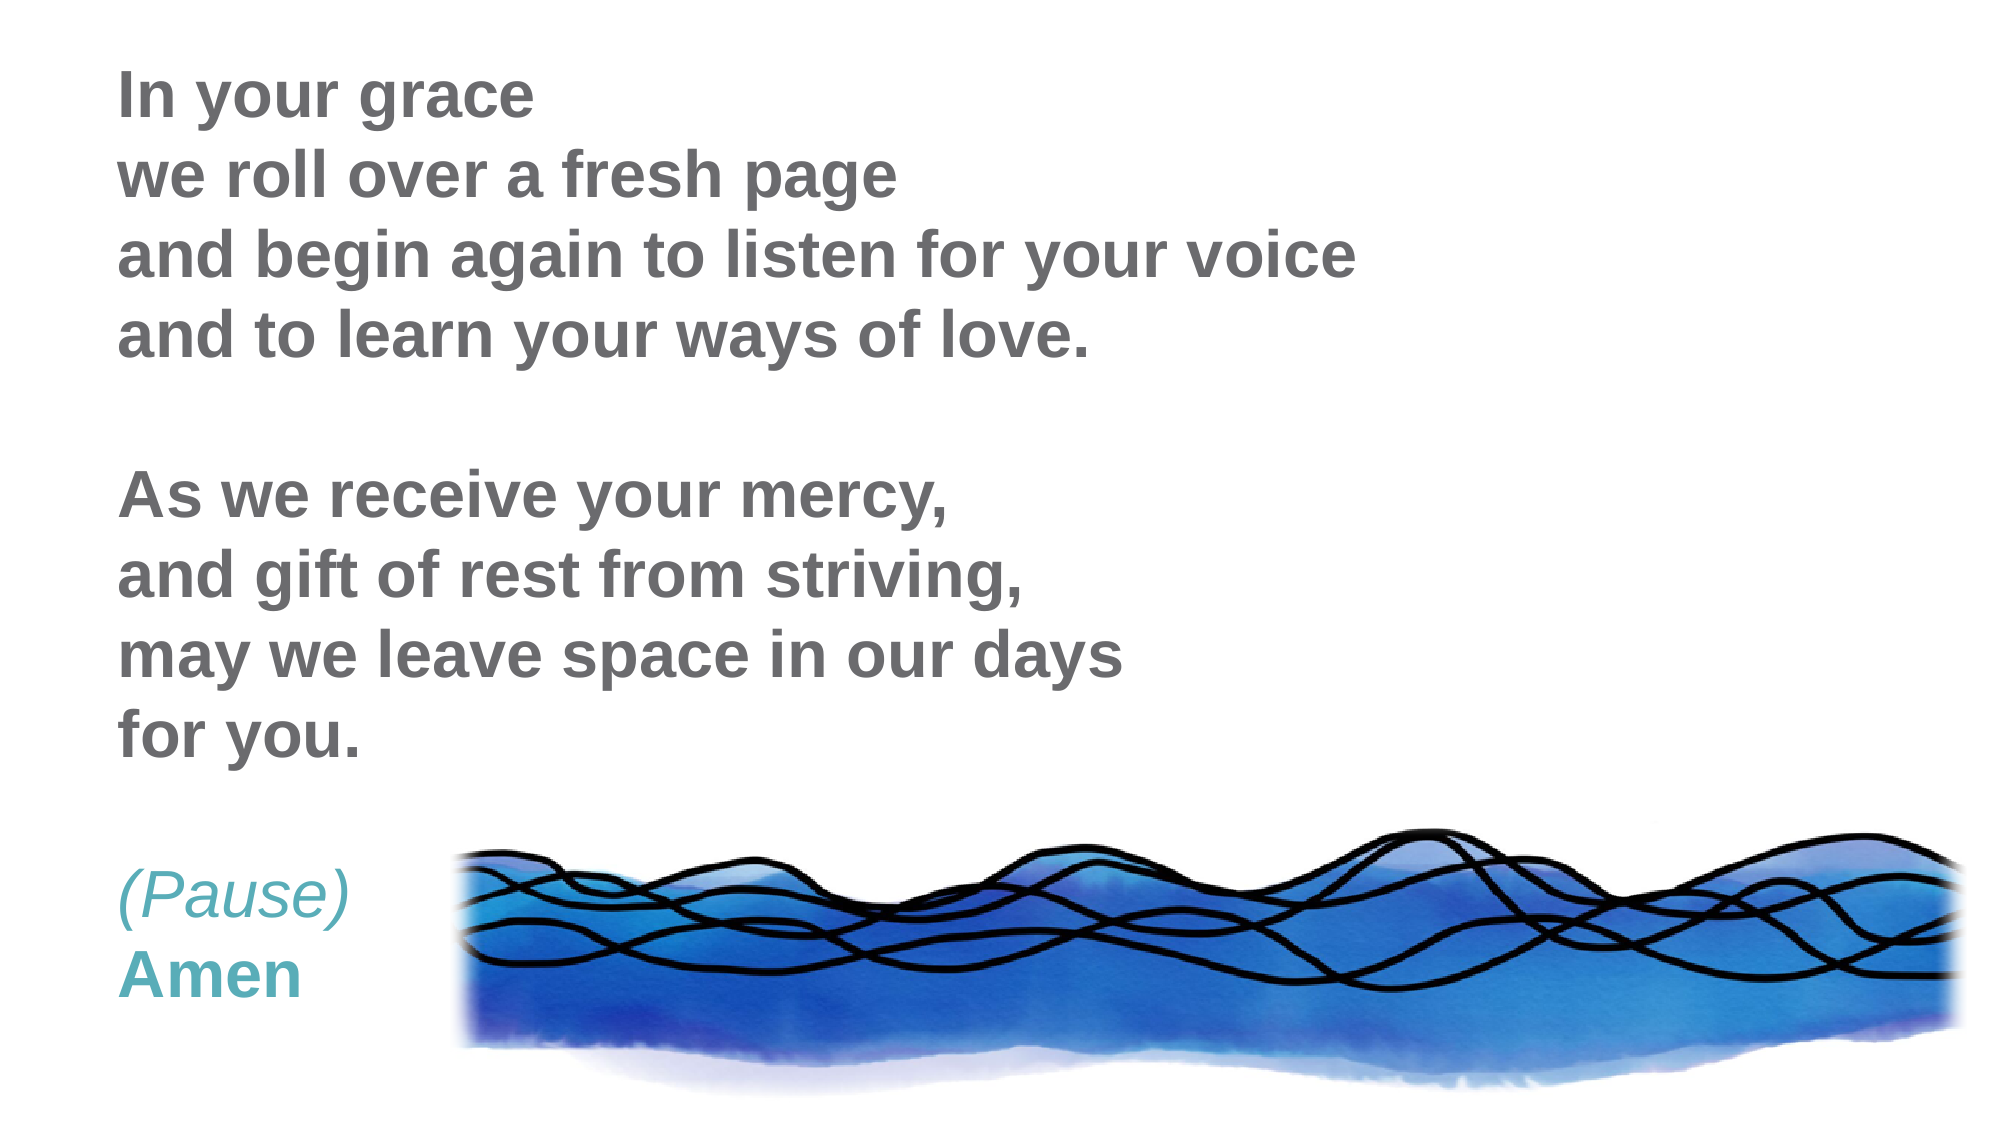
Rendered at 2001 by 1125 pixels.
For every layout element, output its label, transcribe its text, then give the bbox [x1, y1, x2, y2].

picture [449, 803, 1967, 1111]
text_box In your grace we roll over a fresh page and begin again to listen for your voice and to learn your ways of love. As we receive your mercy, and gift of rest from striving, may we leave space in our days for you. (Pause) Amen [103, 43, 1837, 1018]
